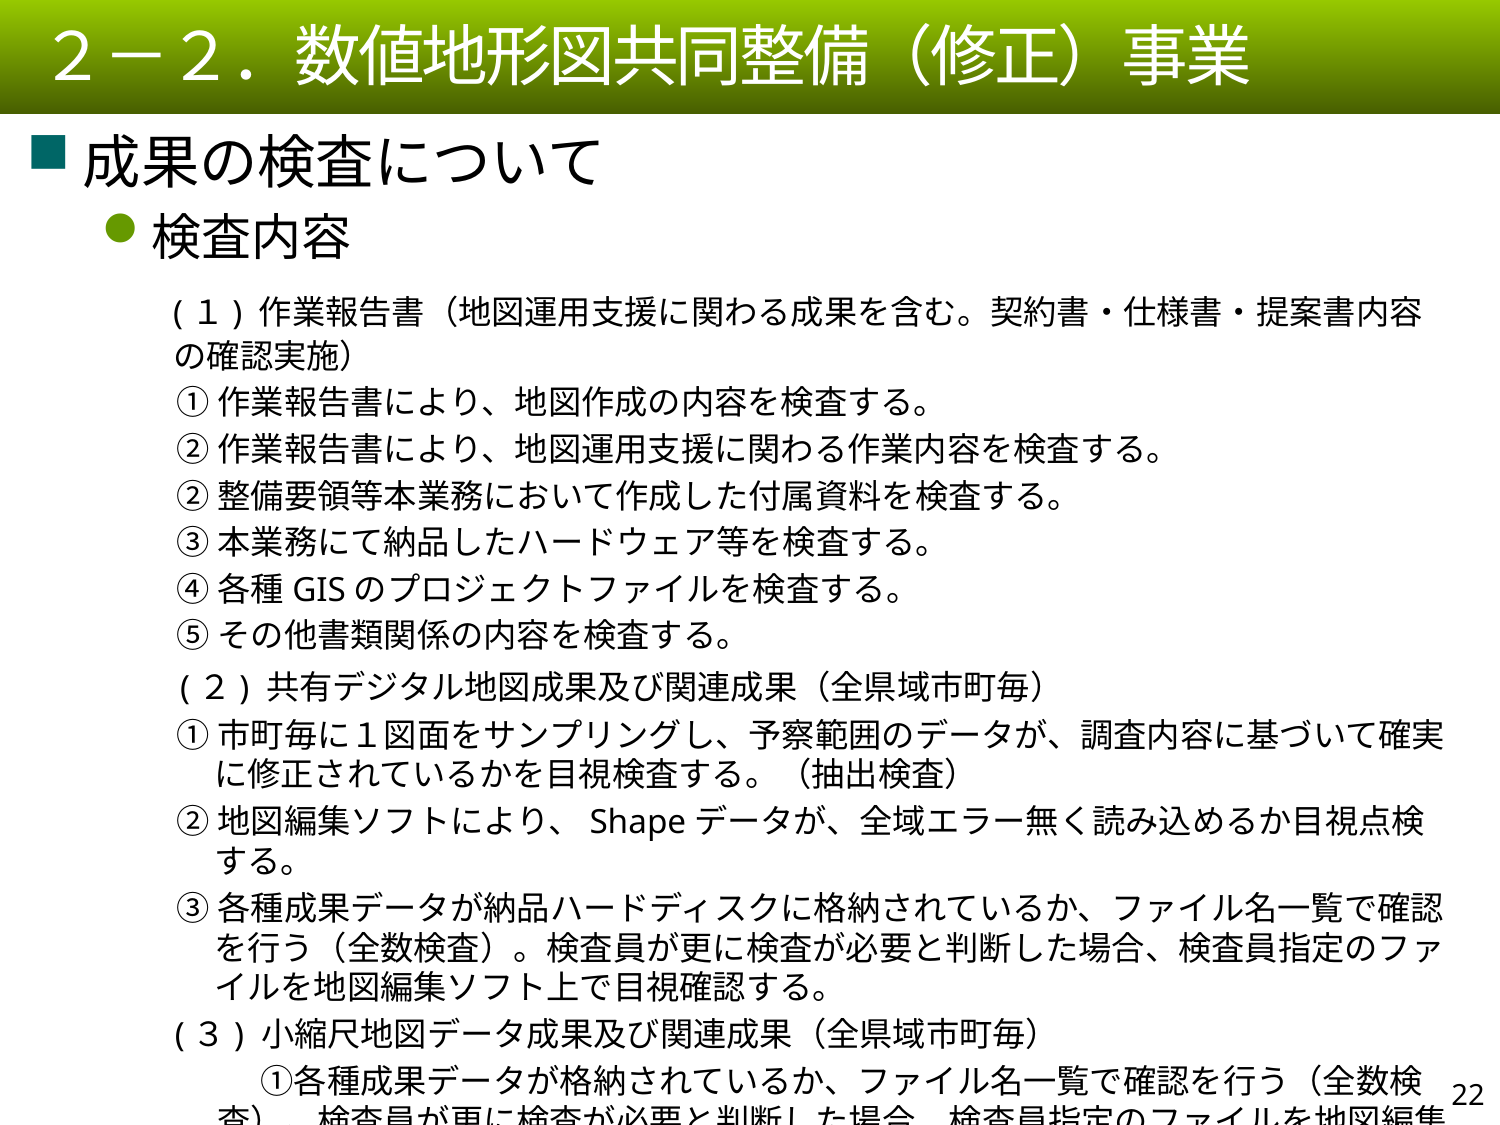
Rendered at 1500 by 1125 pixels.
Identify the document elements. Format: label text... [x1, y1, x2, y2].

text_box 成果の検査について 検査内容 (１) 作業報告書（地図運用支援に関わる成果を含む。契約書・仕様書・提案書内容の確認実施） ①作業報告書により、地図作成の内容を検査する。 ②作業報告書により、地図運用支援に関わる作業内容を検査する。 ②整備要領等本業務において作成した付属資料を検査する。 ③本業務にて納品したハードウェア等を検査する。 ④各種GISのプロジェクトファイルを検査する。 ⑤その他書類関係の内容を検査する。 (２) 共有デジタル地図成果及び関連成果（全県域市町毎） ①市町毎に１図面をサンプリングし、予察範囲のデータが、調査内容に基づいて確実に修正されているかを目視検査する。（抽出検査） ②地図編集ソフトにより、Shapeデータが、全域エラー無く読み込めるか目視点検する。 ③各種成果データが納品ハードディスクに格納されているか、ファイル名一覧で確認を行う（全数検査）。検査員が更に検査が必要と判断した場合、検査員指定のファイルを地図編集ソフト上で目視確認する。 (３) 小縮尺地図データ成果及び関連成果（全県域市町毎） ①各種成果データが格納されているか、ファイル名一覧で確認を行う（全数検査）。検査員が更に検査が必要と判断した場合、検査員指定のファイルを地図編集ソフト上で目視確認する。 [11, 117, 1471, 1010]
text_box ２－２．数値地形図共同整備（修正）事業 [25, 12, 1471, 96]
slide_number 21 [1149, 1068, 1500, 1125]
